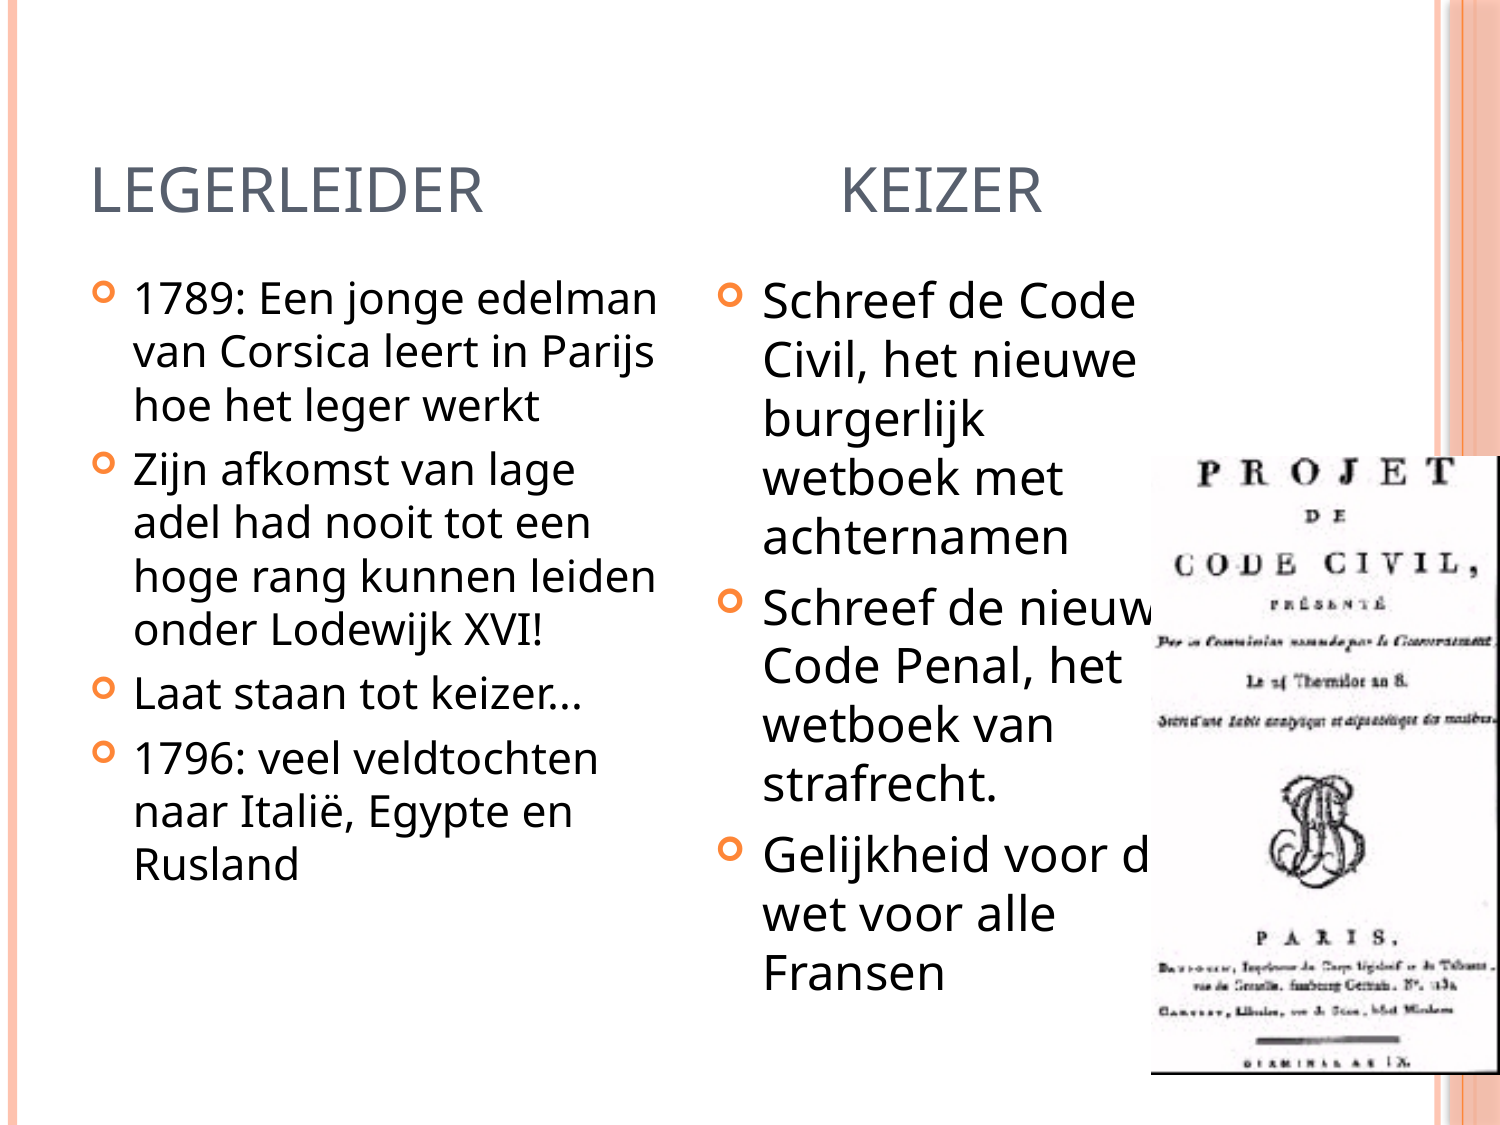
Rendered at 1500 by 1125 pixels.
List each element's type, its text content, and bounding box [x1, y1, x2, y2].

list Schreef de Code Civil, het nieuwe burgerlijk wetboek met achternamen Schreef de nieuwe Code Penal, het wetboek van strafrecht. Gelijkheid voor de wet voor alle Fransen [700, 262, 1211, 1013]
list 1789: Een jonge edelman van Corsica leert in Parijs hoe het leger werkt Zijn afkomst van lage adel had nooit tot een hoge rang kunnen leiden onder Lodewijk XVI! Laat staan tot keizer... 1796: veel veldtochten naar Italië, Egypte en Rusland [75, 262, 675, 1013]
picture [1151, 455, 1500, 1076]
title Legerleider Keizer [75, 45, 1300, 233]
